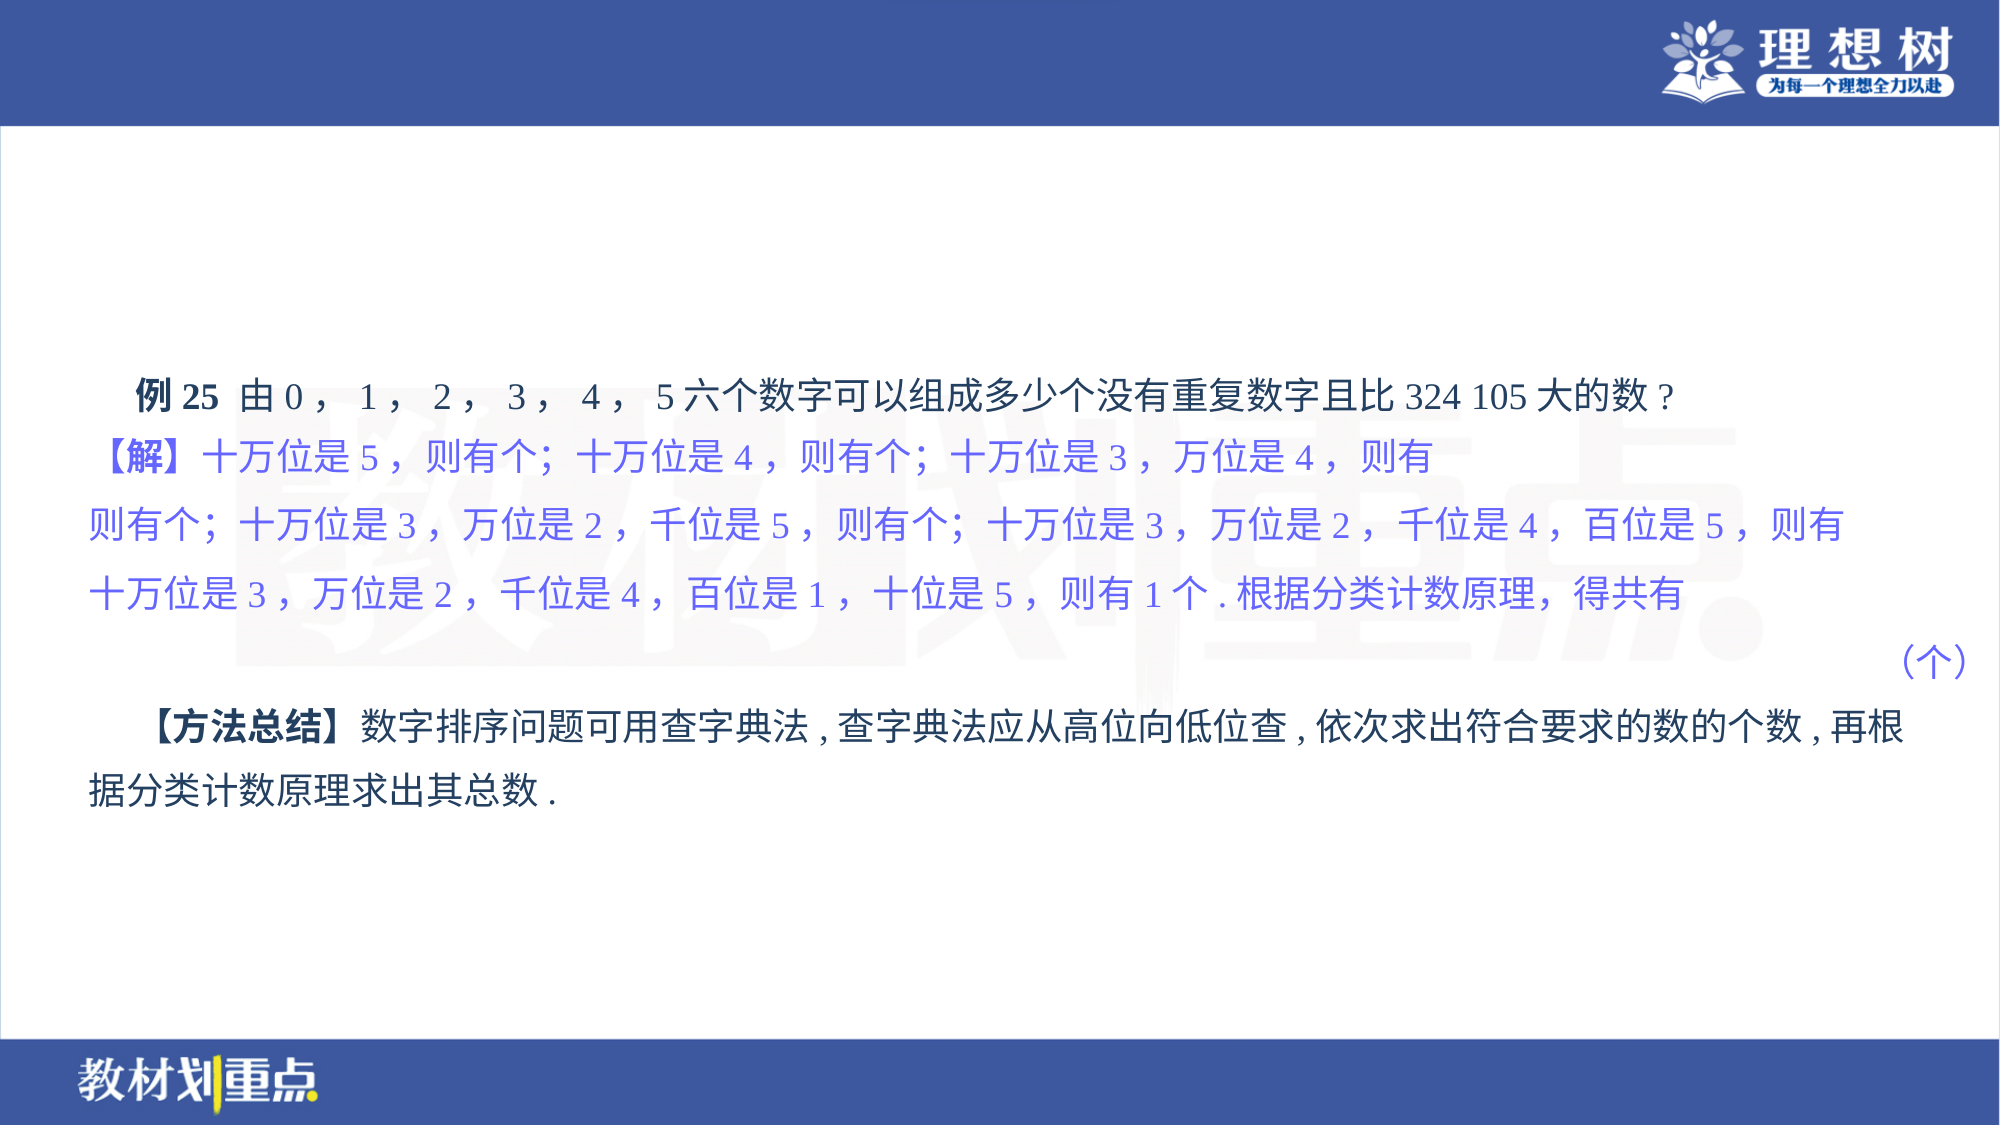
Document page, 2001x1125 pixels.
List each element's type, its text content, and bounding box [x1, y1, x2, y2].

text_box 例25 由0，1，2，3，4，5六个数字可以组成多少个没有重复数字且比324 105大的数? [88, 349, 1911, 410]
picture [0, 0, 2000, 1125]
text_box 【方法总结】数字排序问题可用查字典法,查字典法应从高位向低位查,依次求出符合要求的数的个数,再根 据分类计数原理求出其总数. [88, 678, 1911, 806]
